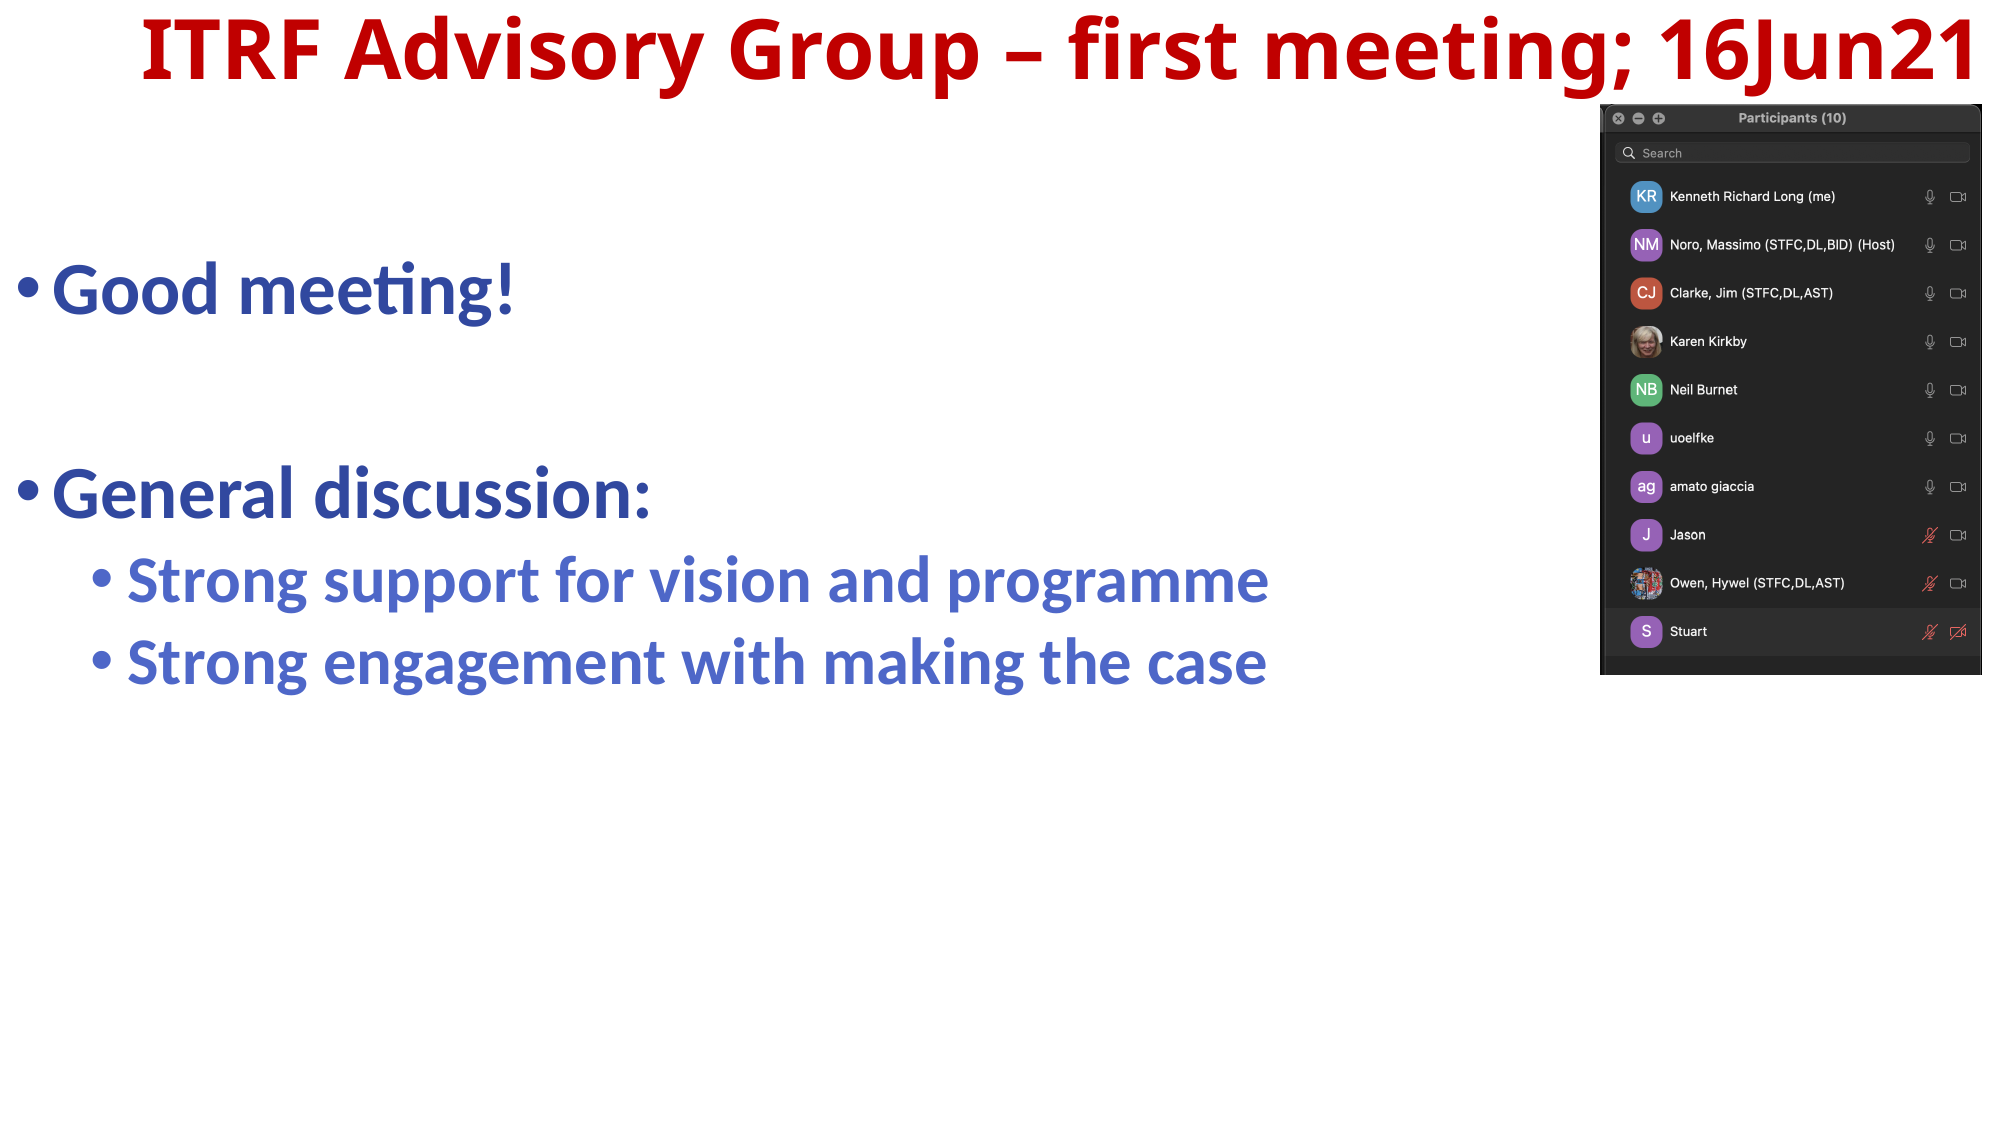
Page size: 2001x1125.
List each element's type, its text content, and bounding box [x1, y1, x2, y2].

title ITRF Advisory Group – first meeting; 16Jun21 [0, 0, 2000, 105]
list Good meeting! General discussion: Strong support for vision and programme Strong engagement with making the case [0, 242, 2000, 1124]
picture [1600, 104, 1982, 675]
